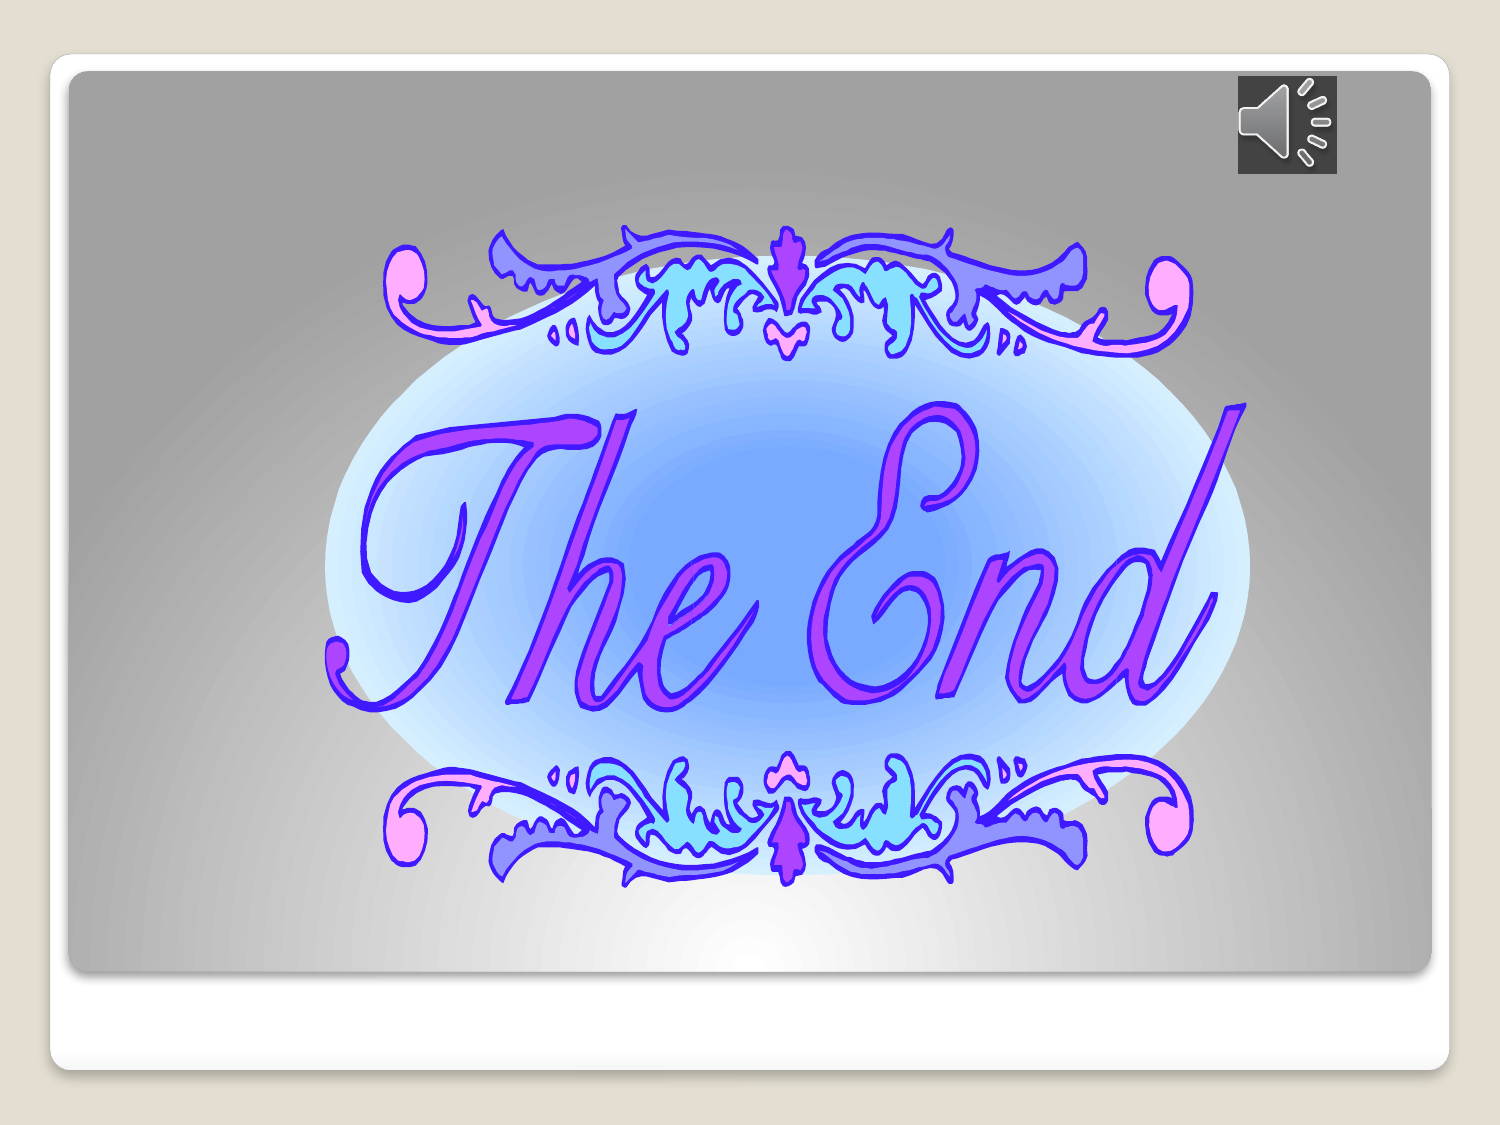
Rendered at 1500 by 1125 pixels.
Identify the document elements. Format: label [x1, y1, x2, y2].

picture [324, 224, 1251, 888]
picture [1237, 74, 1338, 176]
